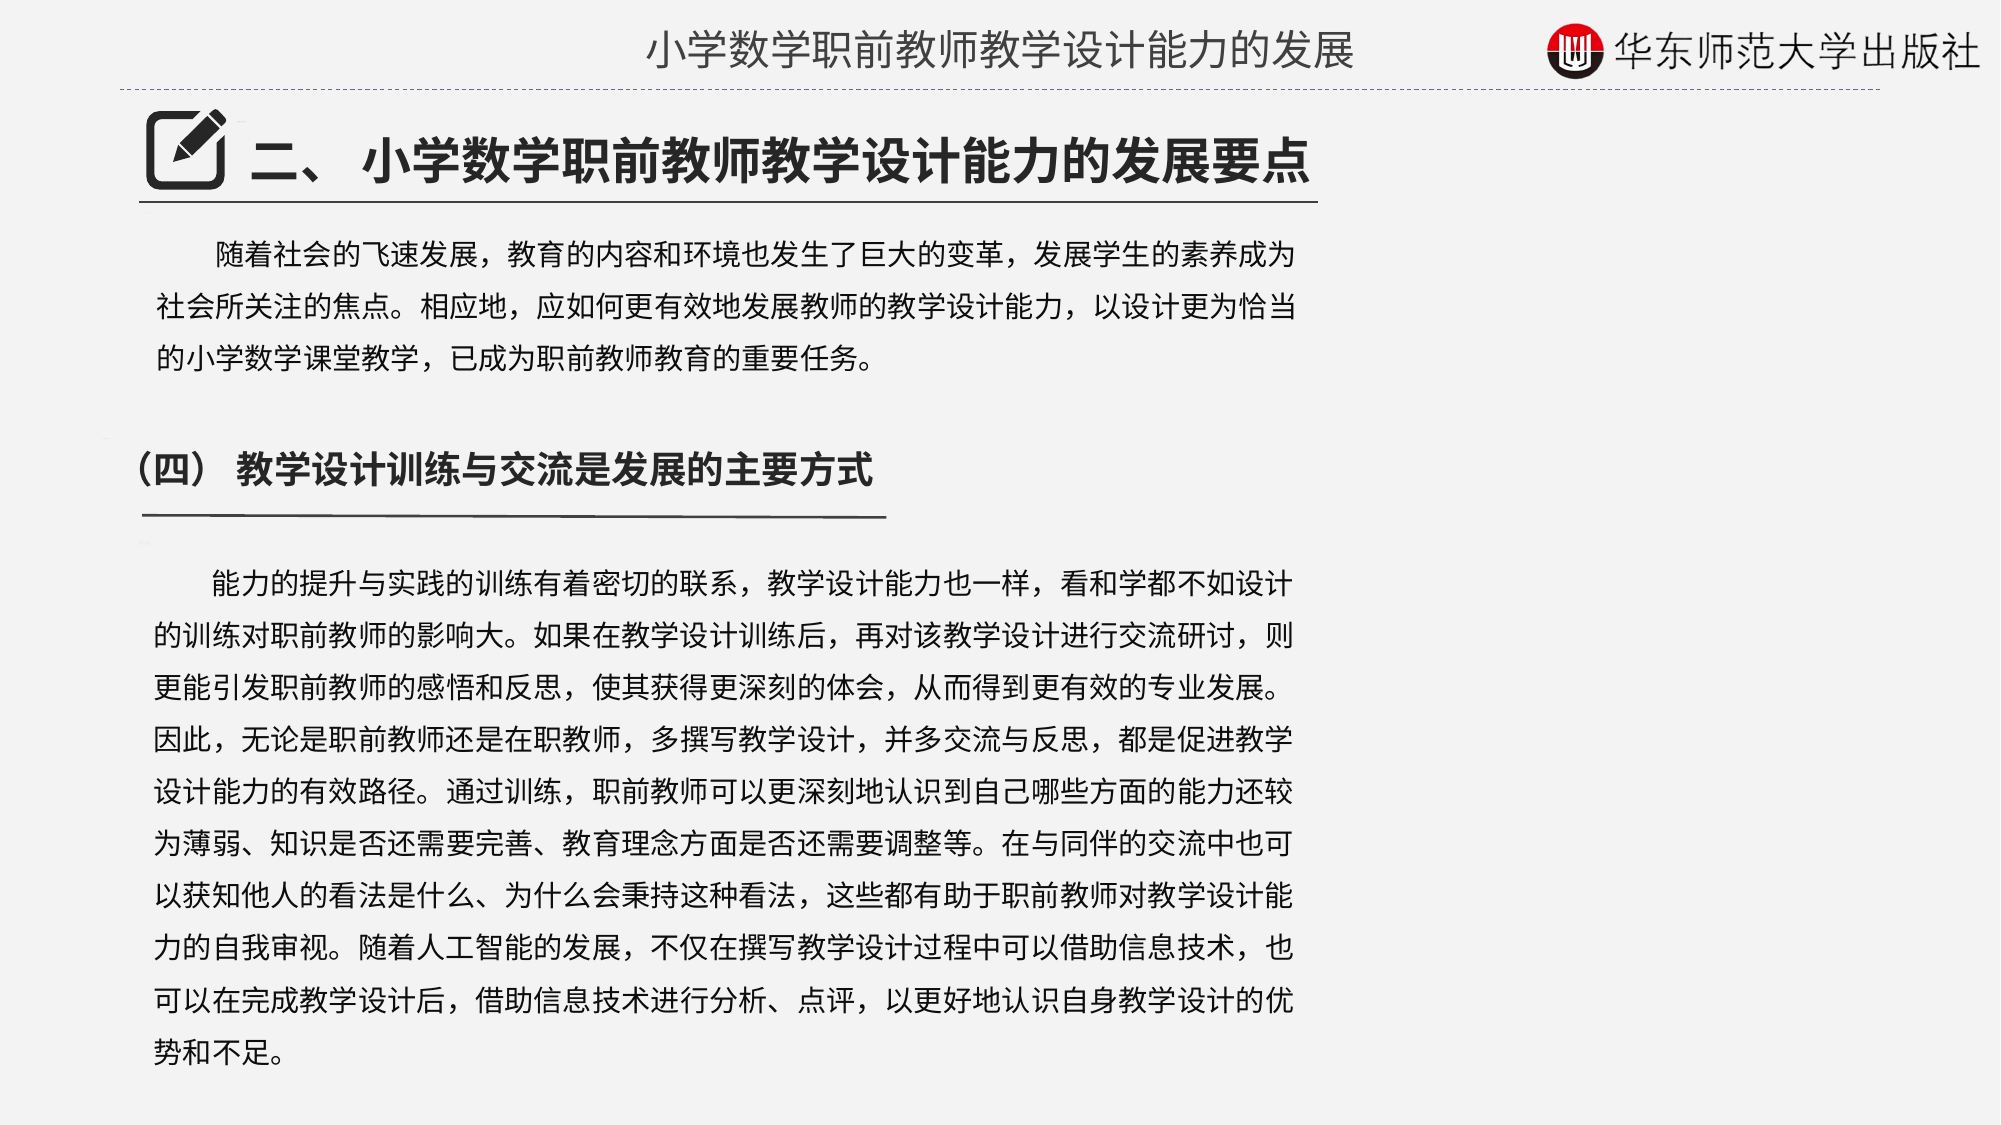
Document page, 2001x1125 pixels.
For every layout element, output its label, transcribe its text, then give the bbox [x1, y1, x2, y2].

text_box [208, 109, 227, 127]
text_box 小学数学职前教师教学设计能力的发展 [619, 23, 1381, 74]
text_box （四） 教学设计训练与交流是发展的主要方式 [101, 438, 1124, 498]
text_box 随着社会的飞速发展，教育的内容和环境也发生了巨大的变革，发展学生的素养成为社会所关注的焦点。相应地，应如何更有效地发展教师的教学设计能力，以设计更为恰当的小学数学课堂教学，已成为职前教师教育的重要任务。 [142, 212, 1320, 383]
text_box 能力的提升与实践的训练有着密切的联系，教学设计能力也一样，看和学都不如设计的训练对职前教师的影响大。如果在教学设计训练后，再对该教学设计进行交流研讨，则更能引发职前教师的感悟和反思，使其获得更深刻的体会，从而得到更有效的专业发展。因此，无论是职前教师还是在职教师，多撰写教学设计，并多交流与反思，都是促进教学设计能力的有效路径。通过训练，职前教师可以更深刻地认识到自己哪些方面的能力还较为薄弱、知识是否还需要完善、教育理念方面是否还需要调整等。在与同伴的交流中也可以获知他人的看法是什么、为什么会秉持这种看法，这些都有助于职前教师对教学设计能力的自我审视。随着人工智能的发展，不仅在撰写教学设计过程中可以借助信息技术，也可以在完成教学设计后，借助信息技术进行分析、点评，以更好地认识自身教学设计的优势和不足。 [138, 540, 1320, 1077]
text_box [1536, 13, 1989, 83]
text_box [146, 111, 225, 190]
text_box 二、 小学数学职前教师教学设计能力的发展要点 [235, 121, 1381, 197]
